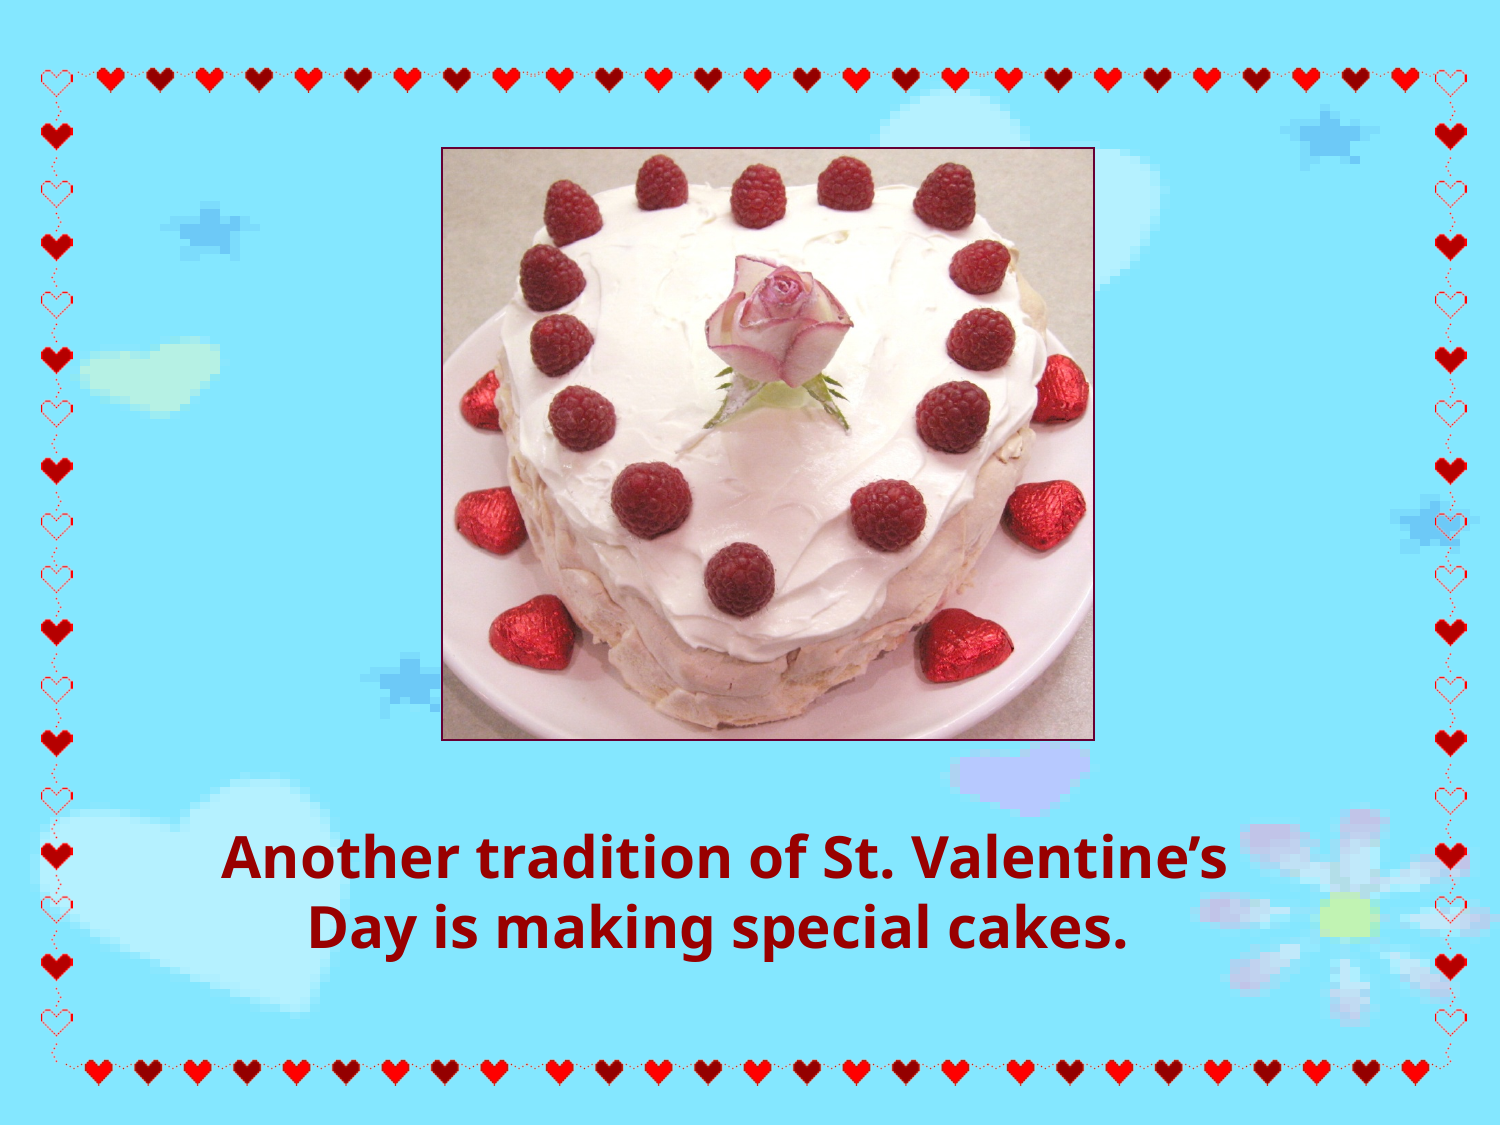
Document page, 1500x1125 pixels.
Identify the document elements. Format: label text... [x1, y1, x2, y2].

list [76, 66, 523, 94]
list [525, 66, 972, 94]
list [1434, 562, 1468, 1065]
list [974, 66, 1432, 94]
picture [0, 0, 1500, 1125]
text_box Another tradition of St. Valentine’s Day is making special cakes. [206, 812, 1244, 968]
